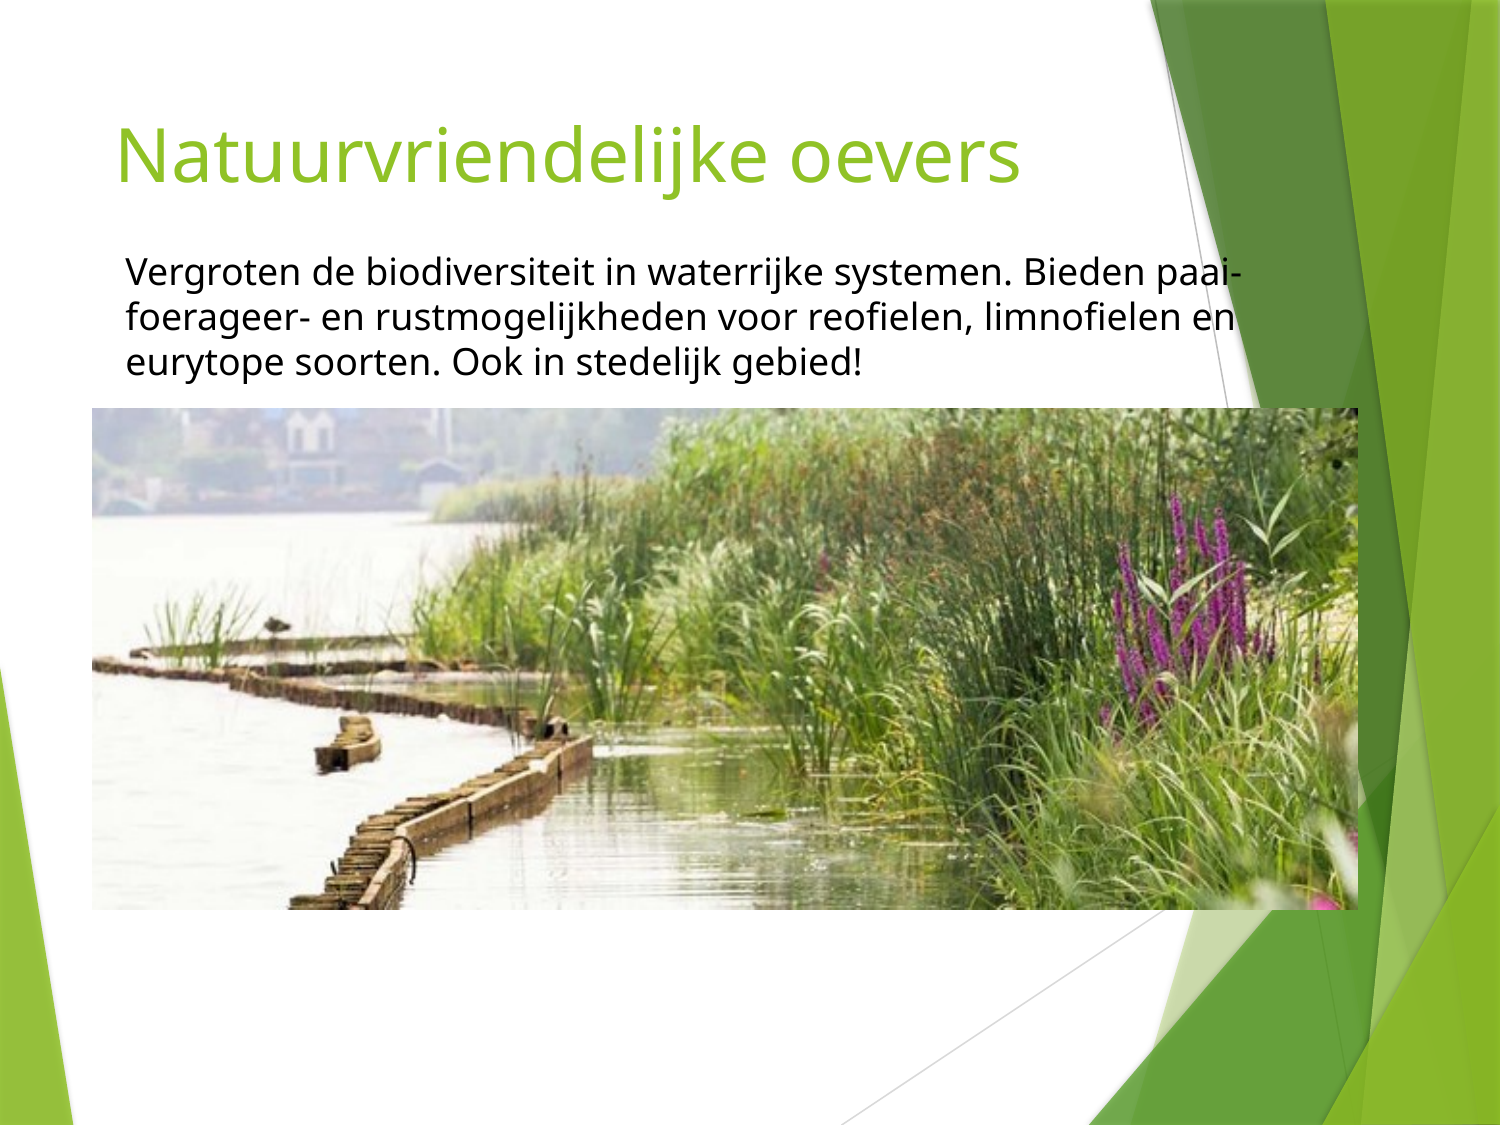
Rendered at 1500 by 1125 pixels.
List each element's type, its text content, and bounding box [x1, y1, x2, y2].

title Natuurvriendelijke oevers [99, 99, 1142, 317]
text_box Vergroten de biodiversiteit in waterrijke systemen. Bieden paai- foerageer- en rustmogelijkheden voor reofielen, limnofielen en eurytope soorten. Ook in stedelijk gebied! [110, 240, 1340, 391]
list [91, 408, 1359, 911]
